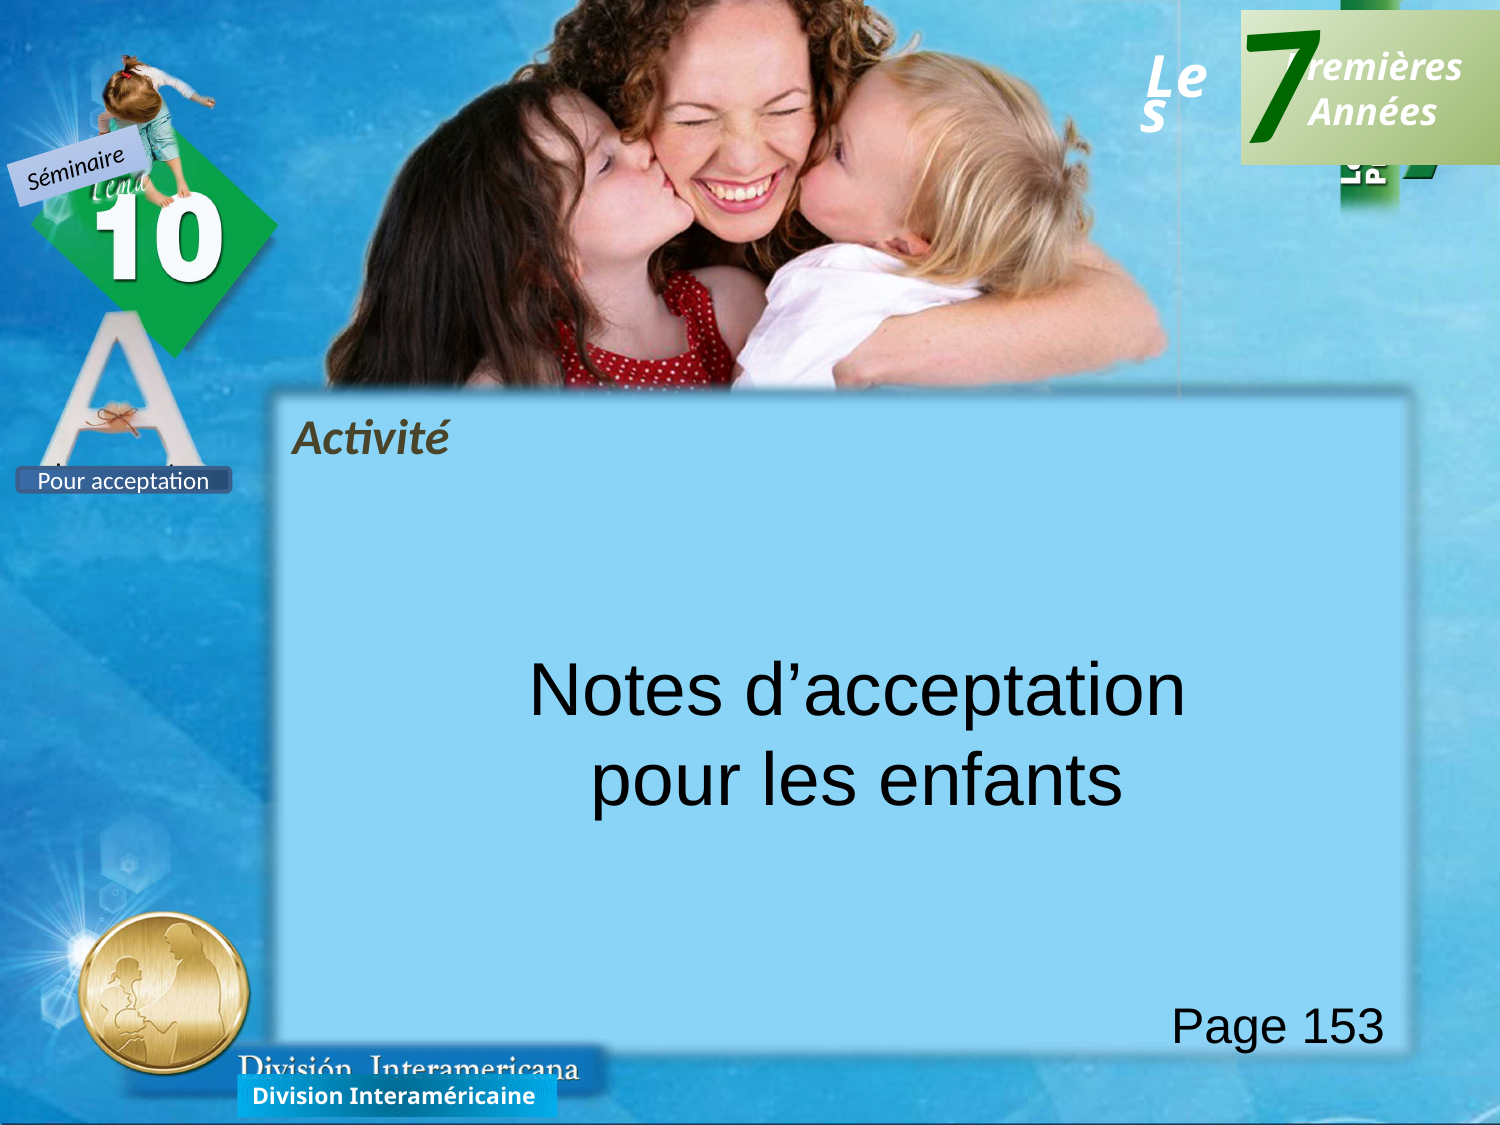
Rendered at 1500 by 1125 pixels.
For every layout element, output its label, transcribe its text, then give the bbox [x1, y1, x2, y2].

text_box Division Interaméricaine [237, 1074, 558, 1117]
text_box Séminaire [6, 124, 150, 208]
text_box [1119, 0, 1500, 185]
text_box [277, 396, 1400, 1063]
picture [0, 0, 1500, 1125]
text_box Pour acceptation [15, 465, 233, 494]
